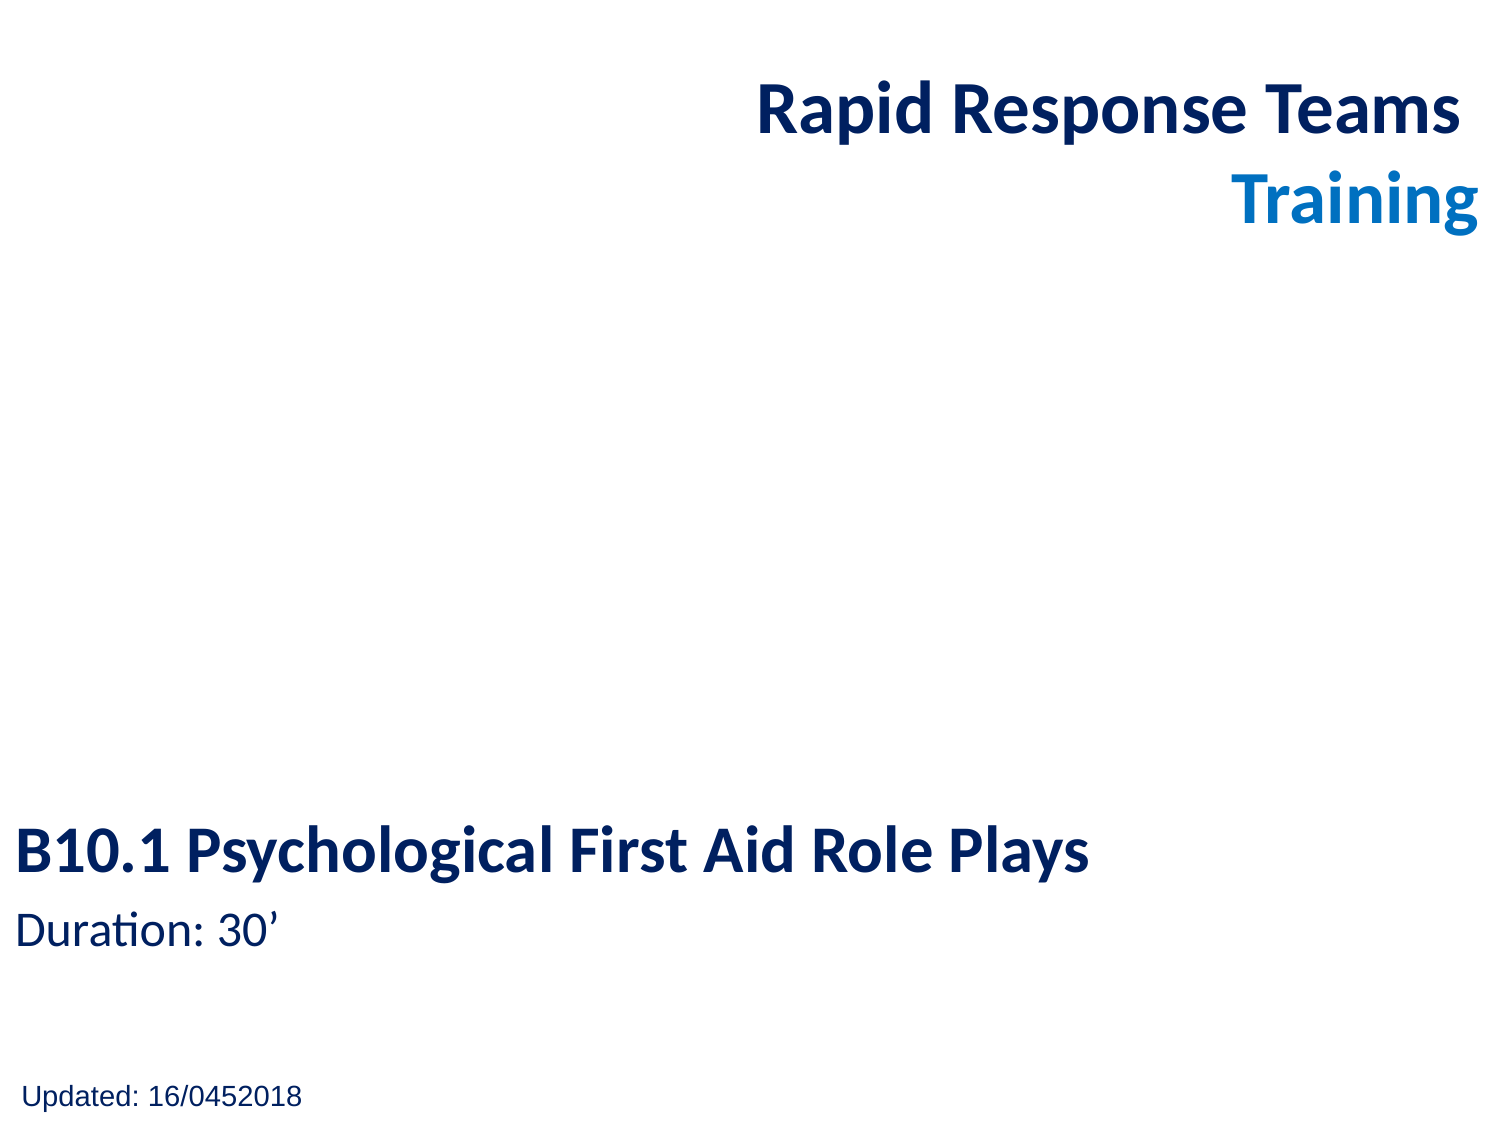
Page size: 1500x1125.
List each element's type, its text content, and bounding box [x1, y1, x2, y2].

list B10.1 Psychological First Aid Role Plays Duration: 30’ [0, 798, 1350, 965]
text_box Updated: 16/0452018 [6, 1070, 318, 1121]
title Rapid Response Teams Training [504, 54, 1495, 243]
